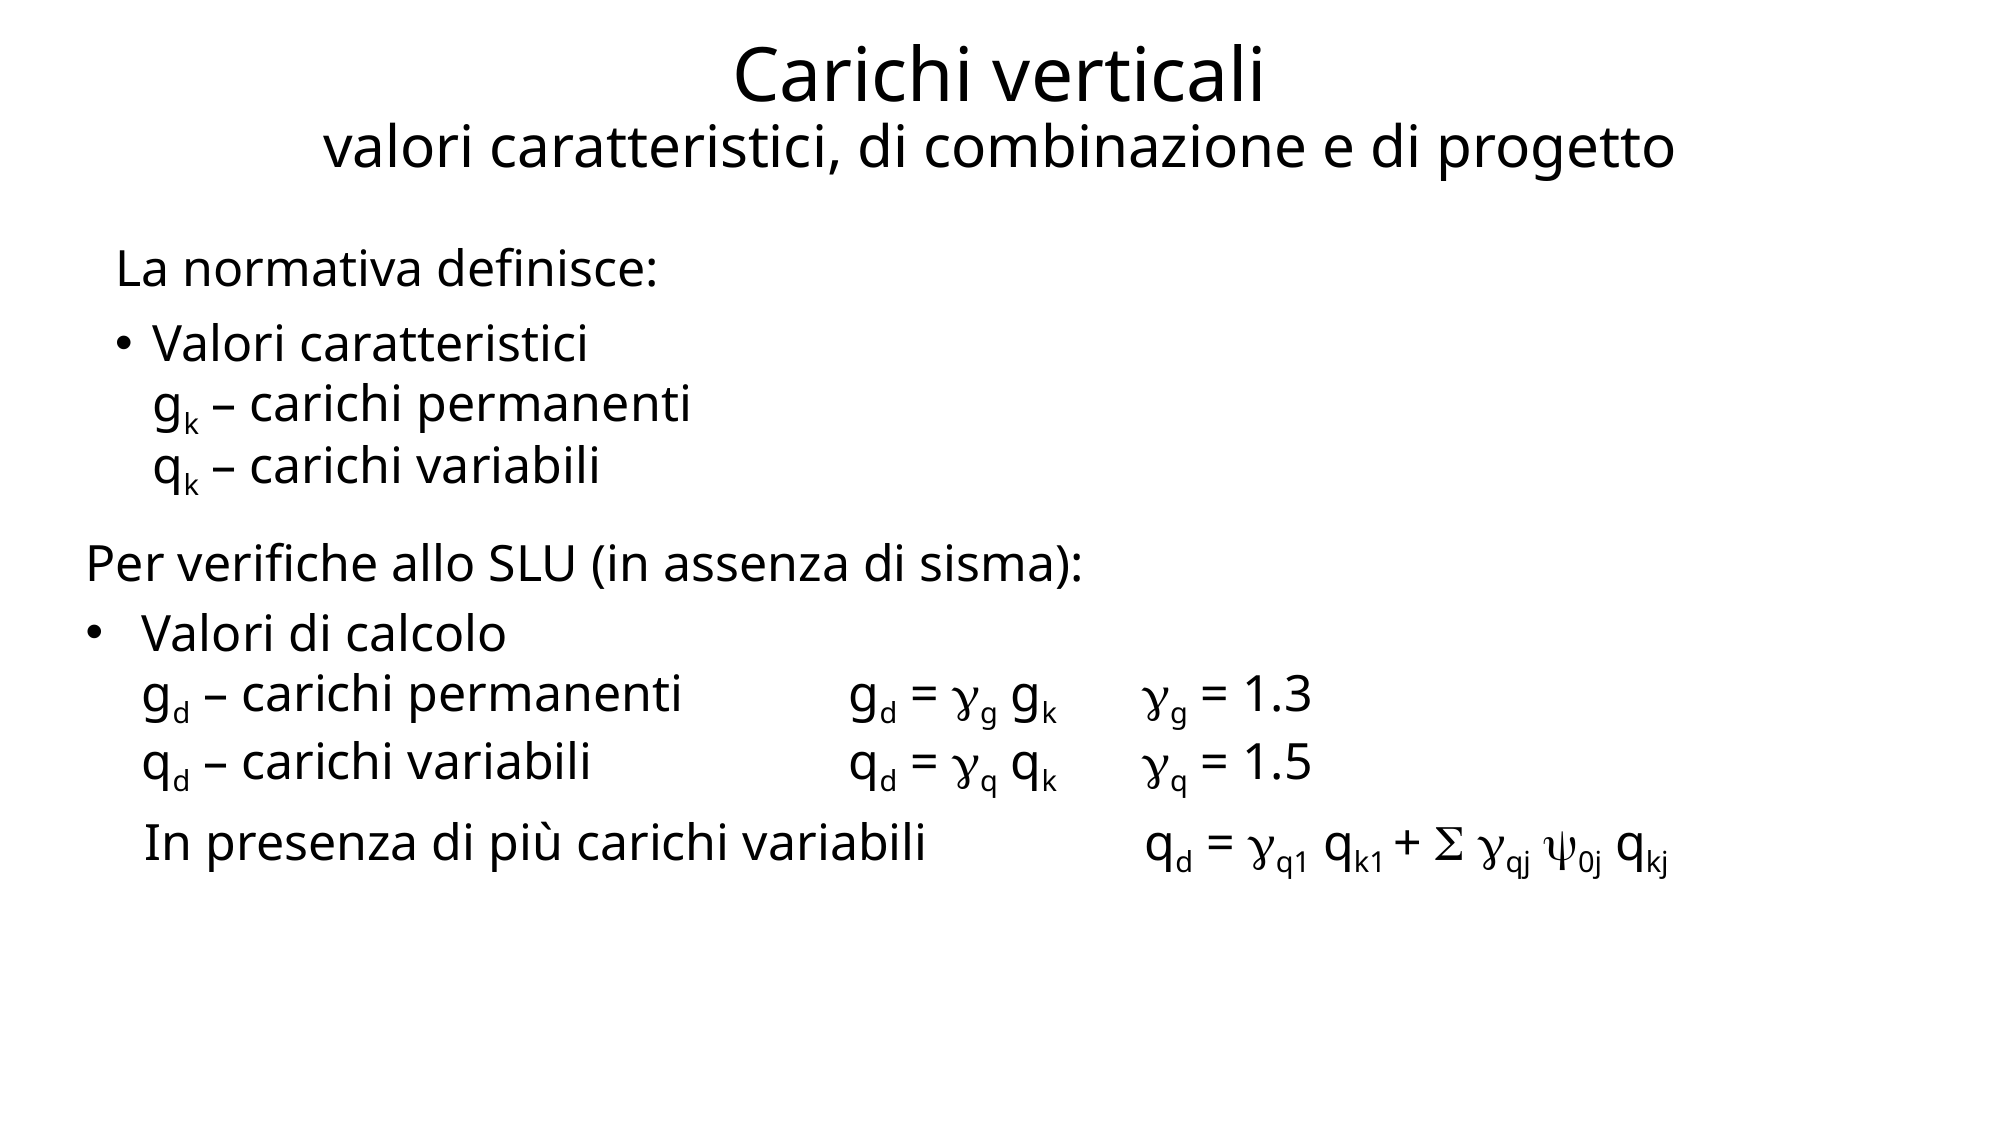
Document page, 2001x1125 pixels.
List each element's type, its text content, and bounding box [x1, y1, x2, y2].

title Carichi verticali valori caratteristici, di combinazione e di progetto [137, 0, 1863, 218]
text_box La normativa definisce: Valori caratteristici gk – carichi permanenti qk – carichi variabili [100, 236, 1931, 514]
text_box Per verifiche allo SLU (in assenza di sisma): Valori di calcolo gd – carichi permanenti gd = g gk g = 1.3 qd – carichi variabili qd = q qk q = 1.5 In presenza di più carichi variabili qd = q1 qk1 +  qj 0j qkj [70, 523, 1902, 986]
